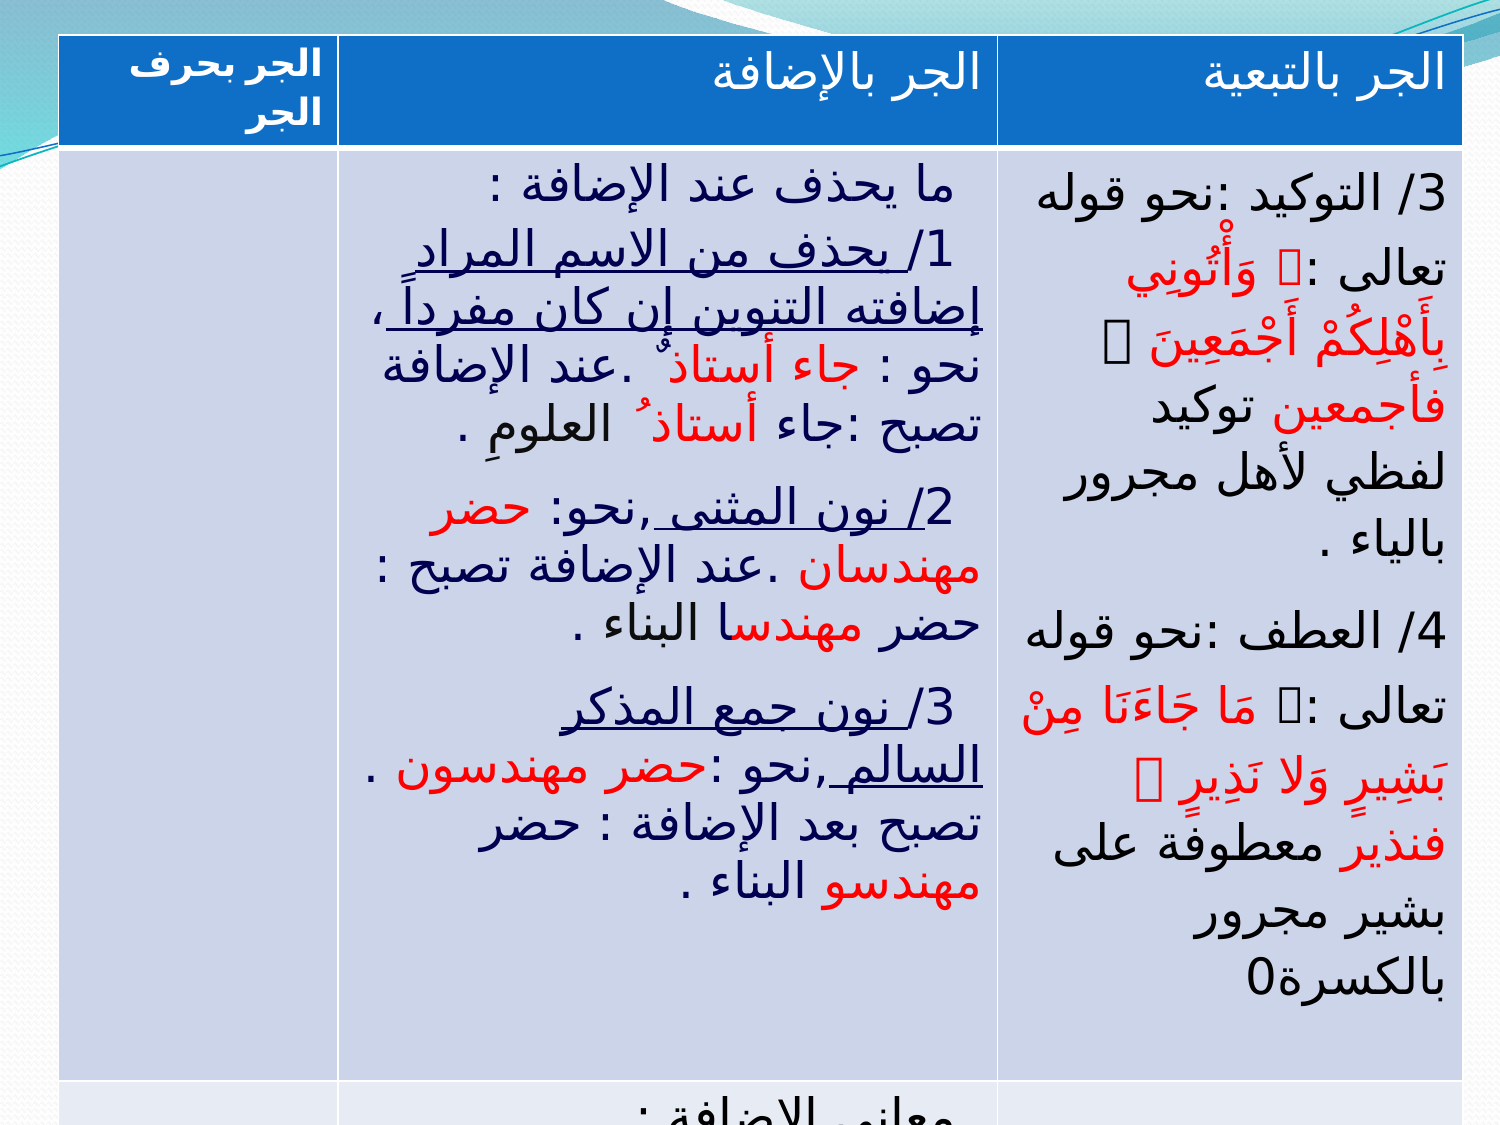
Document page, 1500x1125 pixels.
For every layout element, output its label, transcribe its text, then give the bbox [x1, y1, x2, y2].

table_cell معاني الإضافة : بمعنى اللام : هذا ولد علي : أي ولد لعلي بمعنى من : هذا ثوب حرير : أي ثوب من حرير . - بمعنى في : ( بل مكر الليل والنهار ) : أي مكر في الليل [339, 1082, 997, 1125]
table_cell [59, 1082, 337, 1125]
table_cell 3/ التوكيد :نحو قوله تعالى : وَأْتُونِي بِأَهْلِكُمْ أَجْمَعِينَ  فأجمعين توكيد لفظي لأهل مجرور بالياء . 4/ العطف :نحو قوله تعالى : مَا جَاءَنَا مِنْ بَشِيرٍ وَلا نَذِيرٍ  فنذير معطوفة على بشير مجرور بالكسرة0 [998, 151, 1462, 1080]
table_header الجر بالتبعية [998, 36, 1462, 145]
table_cell [59, 151, 337, 1080]
table_header الجر بالإضافة [339, 36, 997, 145]
table_cell [998, 1082, 1462, 1125]
table_cell ما يحذف عند الإضافة : 1/ يحذف من الاسم المراد إضافته التنوين إن كان مفرداً ، نحو : جاء أستاذ ٌ .عند الإضافة تصبح :جاء أستاذ ُ العلومِ . 2/ نون المثنى ,نحو: حضر مهندسان .عند الإضافة تصبح : حضر مهندسا البناء . 3/ نون جمع المذكر السالم ,نحو :حضر مهندسون . تصبح بعد الإضافة : حضر مهندسو البناء . [339, 151, 997, 1080]
table_header الجر بحرف الجر [59, 36, 337, 145]
